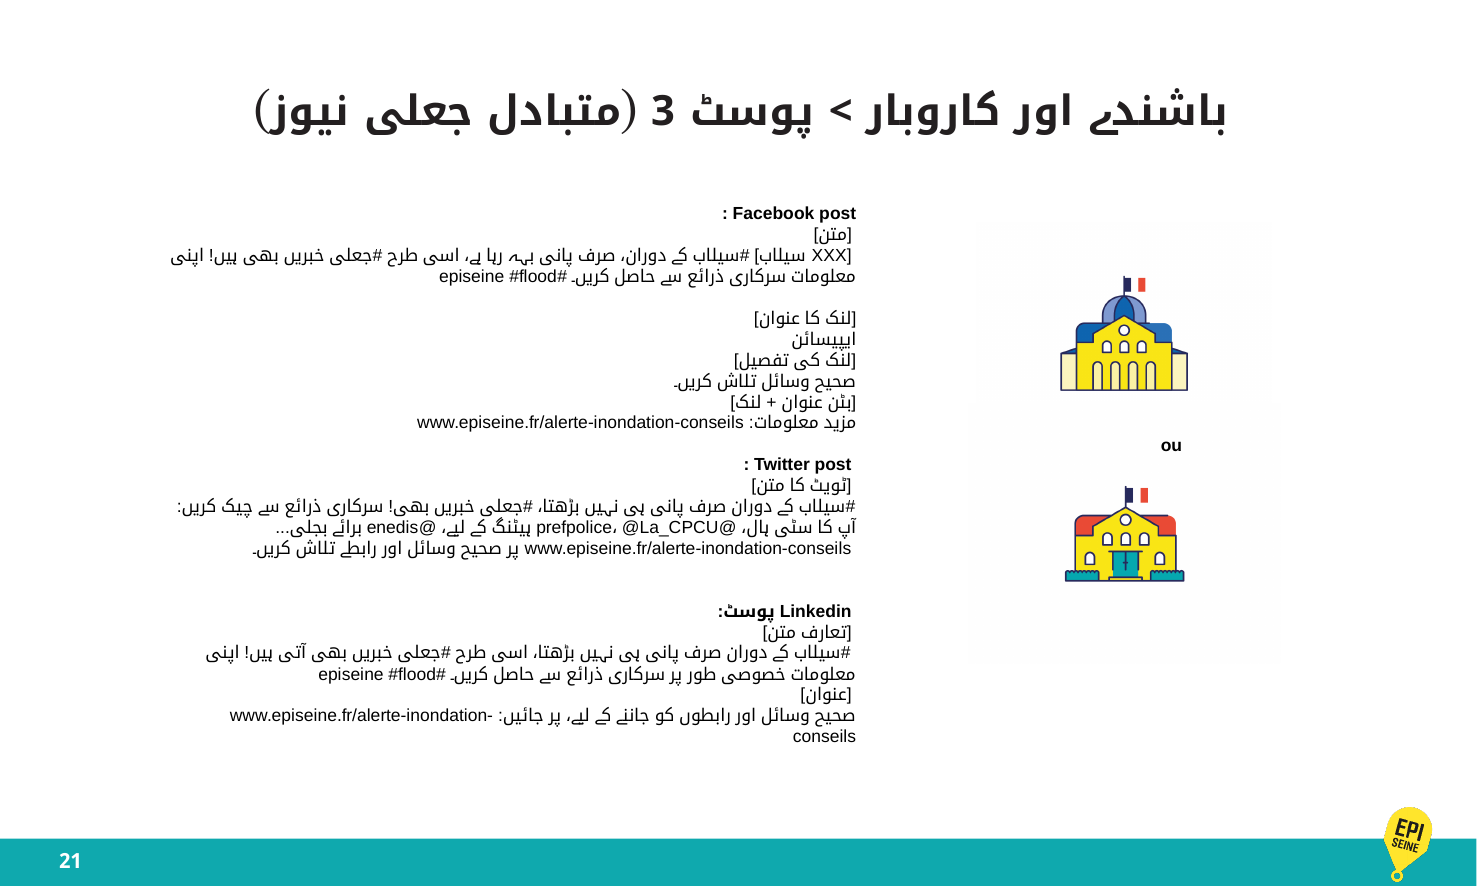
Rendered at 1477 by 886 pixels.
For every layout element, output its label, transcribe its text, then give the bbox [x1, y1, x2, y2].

picture [1381, 805, 1433, 883]
text_box Facebook post : [متن] [XXX سیلاب] #سیلاب کے دوران، صرف پانی بہہ رہا ہے، اسی طرح #جعلی خبریں بھی ہیں! اپنی معلومات سرکاری ذرائع سے حاصل کریں۔ #episeine #flood [لنک کا عنوان] ایپیسائن [لنک کی تفصیل] صحیح وسائل تلاش کریں۔ [بٹن عنوان + لنک] مزید معلومات: www.episeine.fr/alerte-inondation-conseils Twitter post : [ٹویٹ کا متن] #سیلاب کے دوران صرف پانی ہی نہیں بڑھتا، #جعلی خبریں بھی! سرکاری ذرائع سے چیک کریں: آپ کا سٹی ہال، @prefpolice، @La_CPCU ہیٹنگ کے لیے، @enedis برائے بجلی... www.episeine.fr/alerte-inondation-conseils پر صحیح وسائل اور رابطے تلاش کریں۔ Linkedin پوسٹ: [تعارف متن] #سیلاب کے دوران صرف پانی ہی نہیں بڑھتا، اسی طرح #جعلی خبریں بھی آتی ہیں! اپنی معلومات خصوصی طور پر سرکاری ذرائع سے حاصل کریں۔ #episeine #flood [عنوان] صحیح وسائل اور رابطوں کو جاننے کے لیے، پر جائیں: www.episeine.fr/alerte-inondation-conseils [165, 135, 861, 751]
picture [968, 222, 1281, 664]
title باشندے اور کاروبار > پوسٹ 3 (متبادل جعلی نیوز) [152, 56, 1231, 135]
